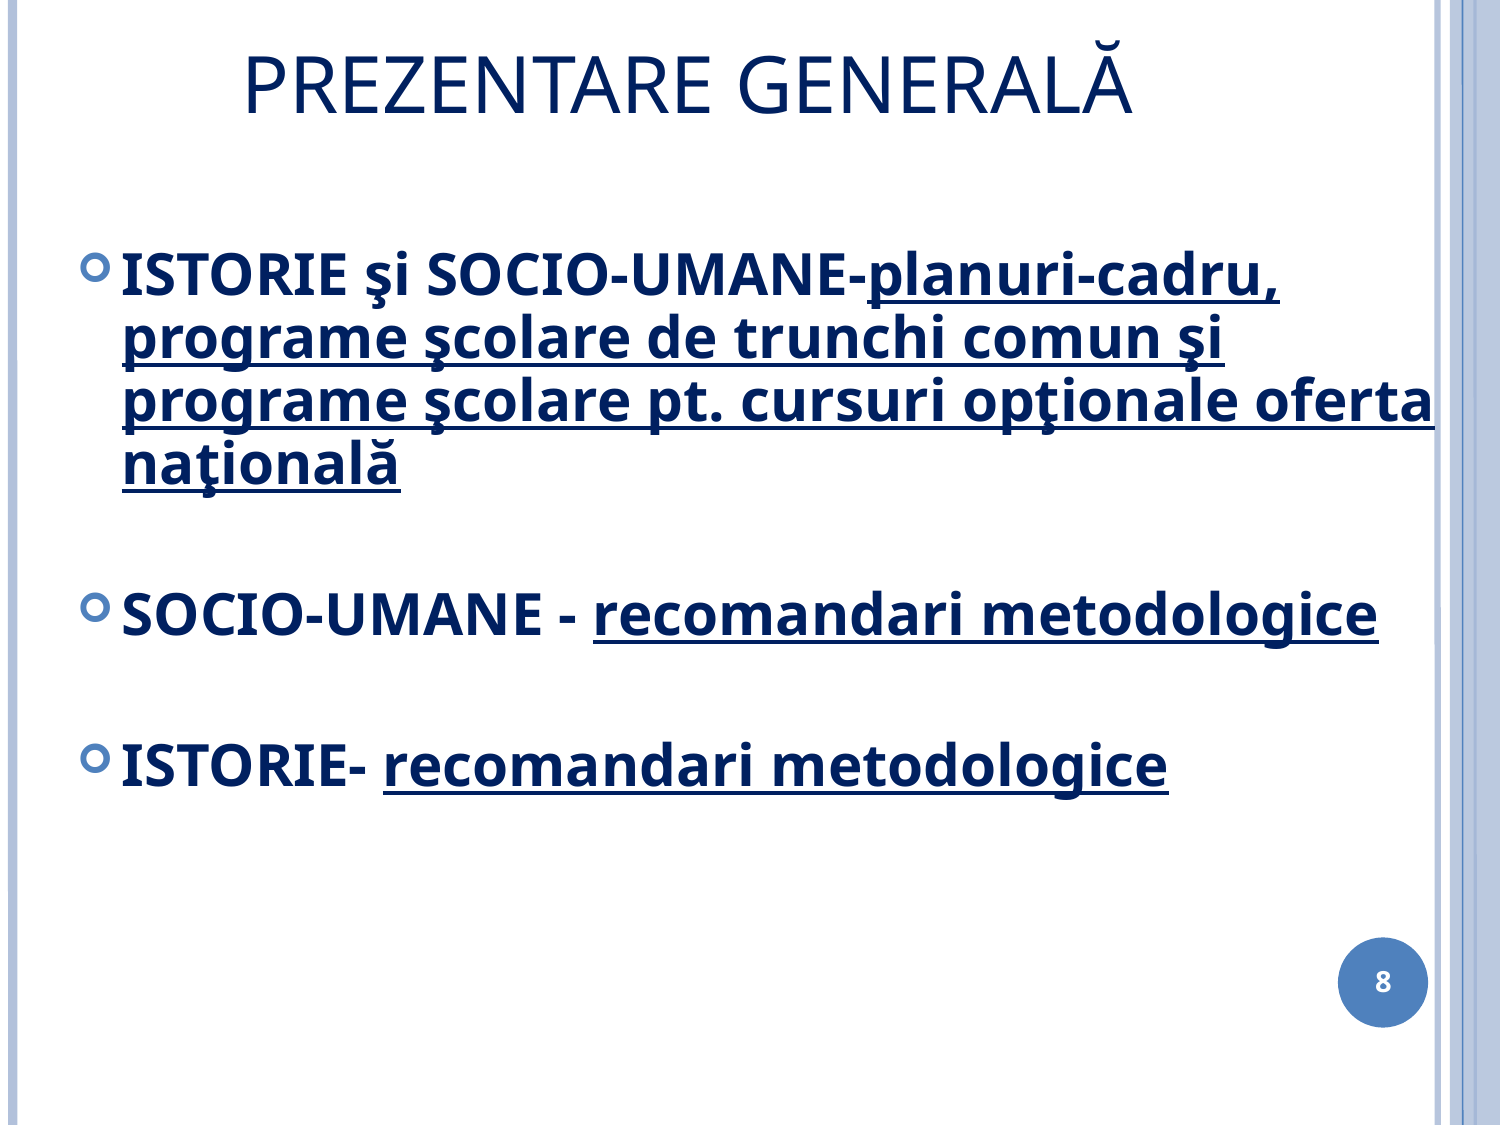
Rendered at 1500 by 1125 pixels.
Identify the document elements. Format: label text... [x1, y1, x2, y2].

text_box ISTORIE şi SOCIO-UMANE-planuri-cadru, programe şcolare de trunchi comun şi programe şcolare pt. cursuri opţionale oferta naţională SOCIO-UMANE - recomandari metodologice ISTORIE- recomandari metodologice [62, 237, 1466, 1025]
text_box PREZENTARE GENERALĂ [75, 45, 1300, 233]
text_box 8 [1333, 940, 1434, 1026]
